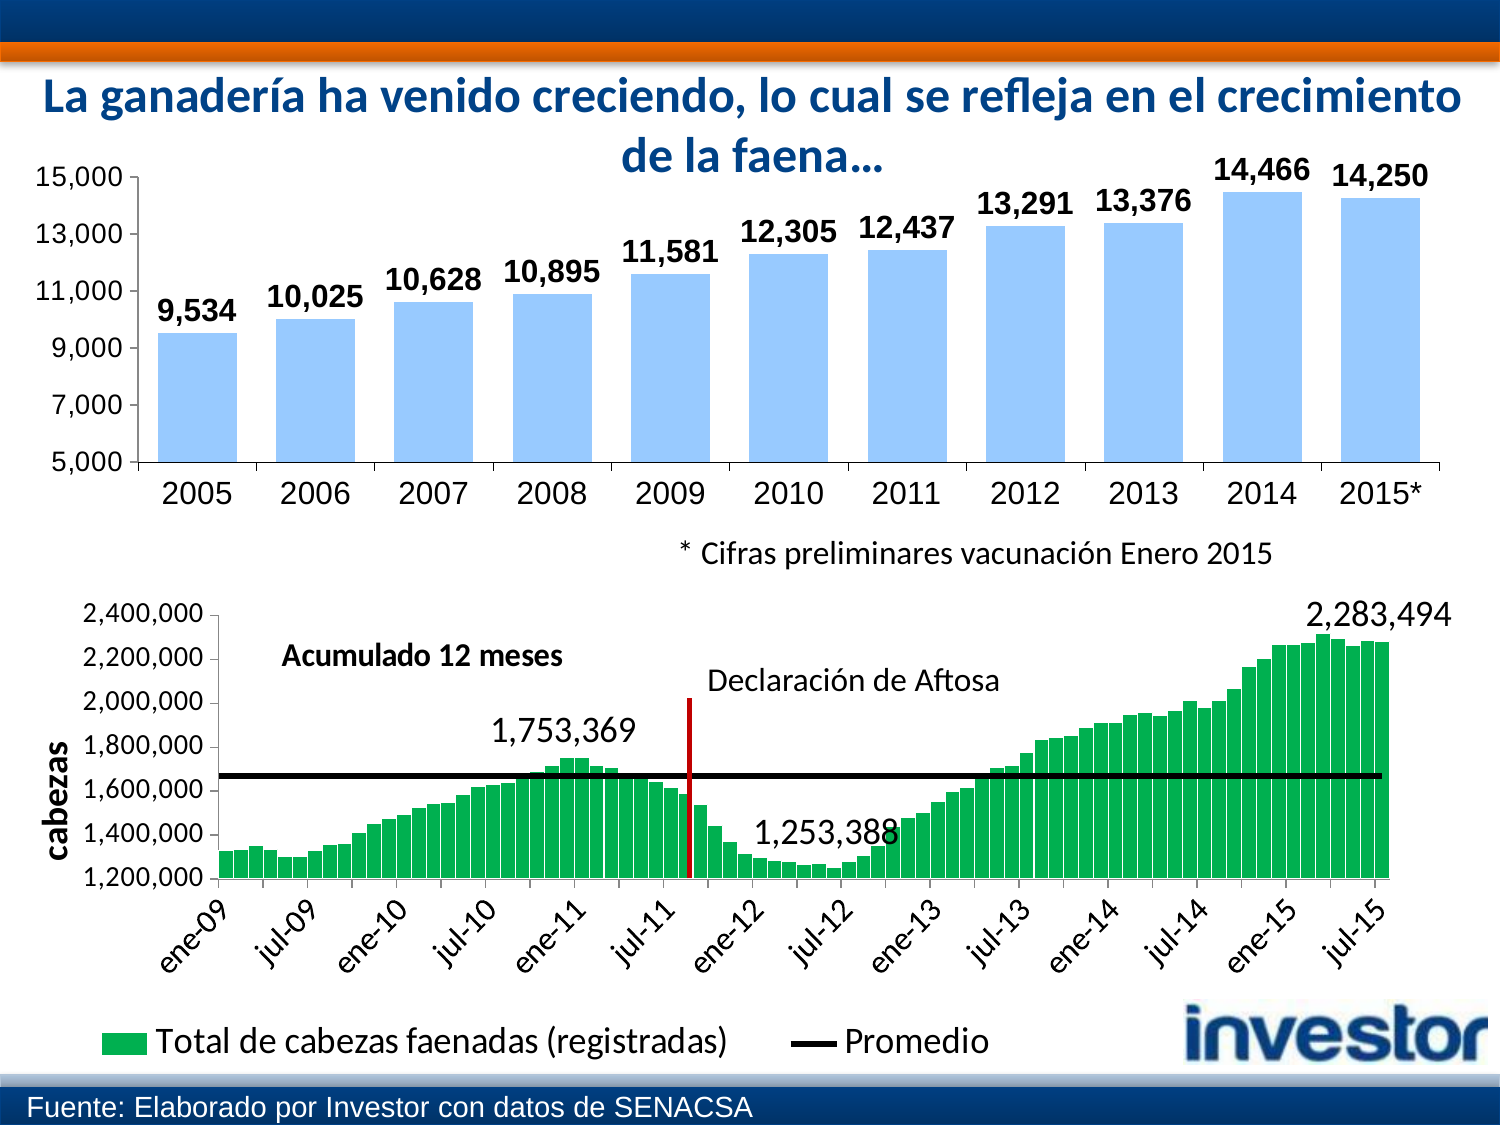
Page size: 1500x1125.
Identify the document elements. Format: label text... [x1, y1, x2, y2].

text_box Fuente: Elaborado por Investor con datos de SENACSA [11, 1081, 1172, 1125]
chart [16, 593, 1460, 1074]
title La ganadería ha venido creciendo, lo cual se refleja en el crecimiento de la faena… [5, 62, 1500, 183]
picture [1460, 999, 1488, 1065]
chart [34, 151, 1441, 573]
